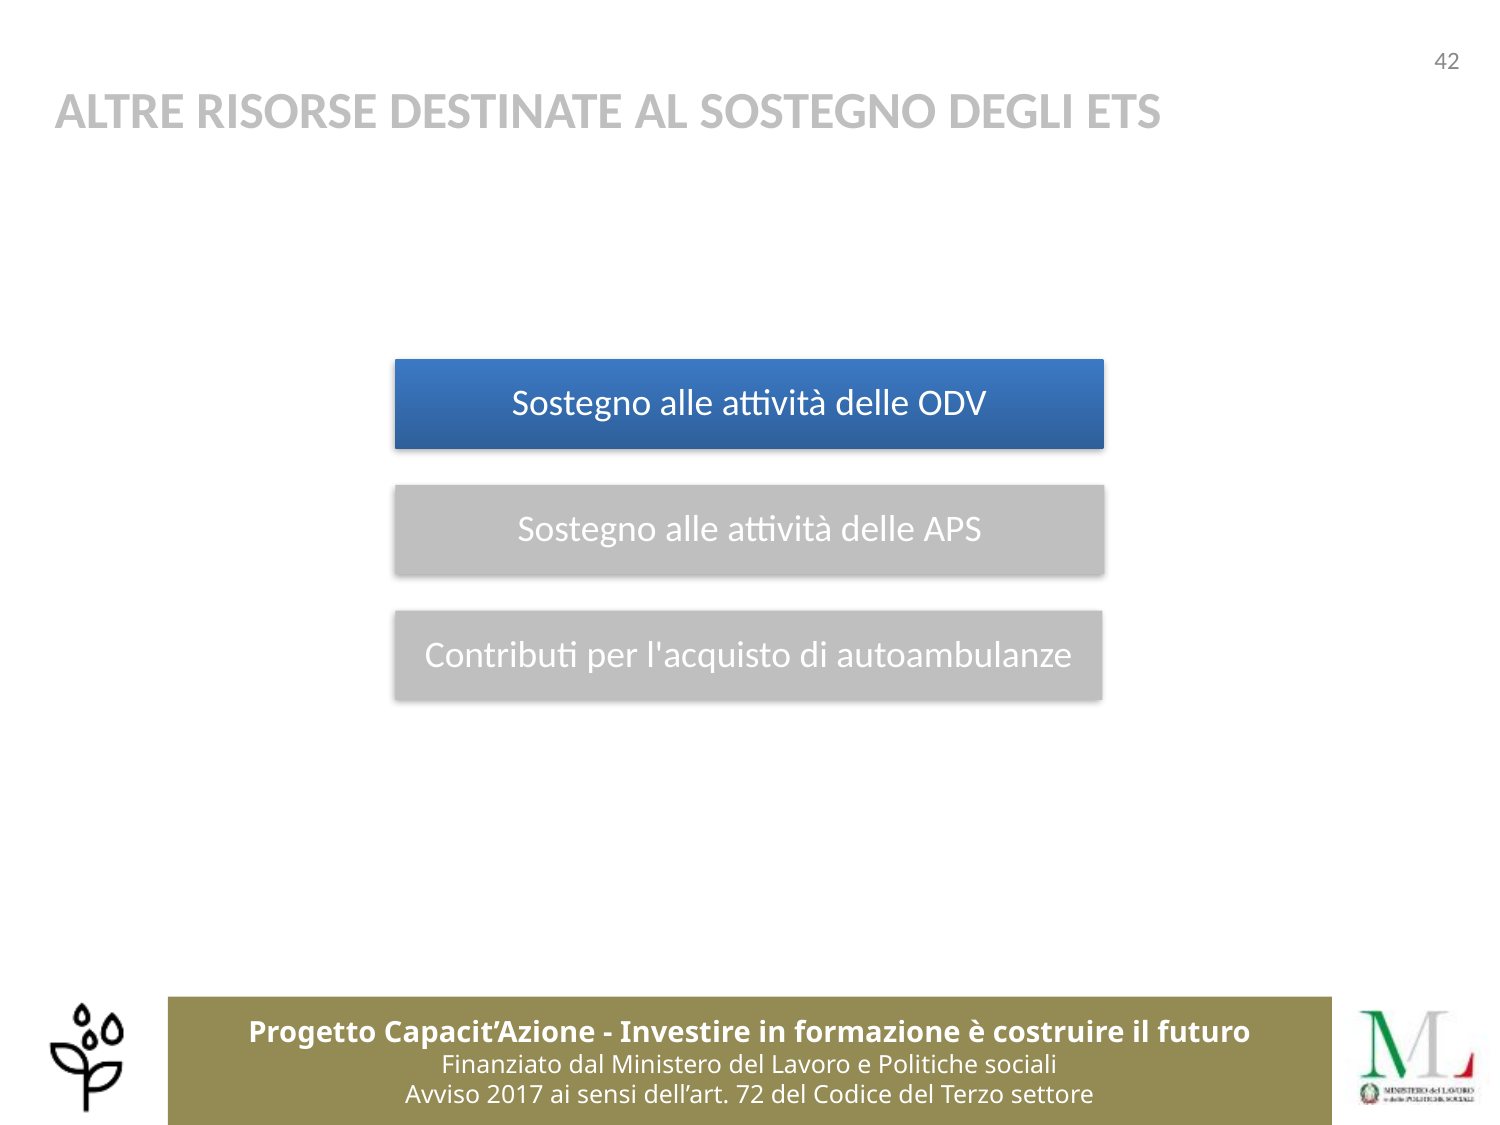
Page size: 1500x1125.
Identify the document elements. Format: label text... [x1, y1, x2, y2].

picture [1345, 1009, 1491, 1106]
slide_number 42 [1124, 29, 1475, 90]
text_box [394, 272, 1106, 787]
picture [47, 1002, 129, 1113]
text_box ALTRE RISORSE DESTINATE AL SOSTEGNO DEGLI ETS [39, 69, 1194, 159]
text_box Progetto Capacit’Azione - Investire in formazione è costruire il futuro Finanziato dal Ministero del Lavoro e Politiche sociali Avviso 2017 ai sensi dell’art. 72 del Codice del Terzo settore [166, 994, 1334, 1125]
